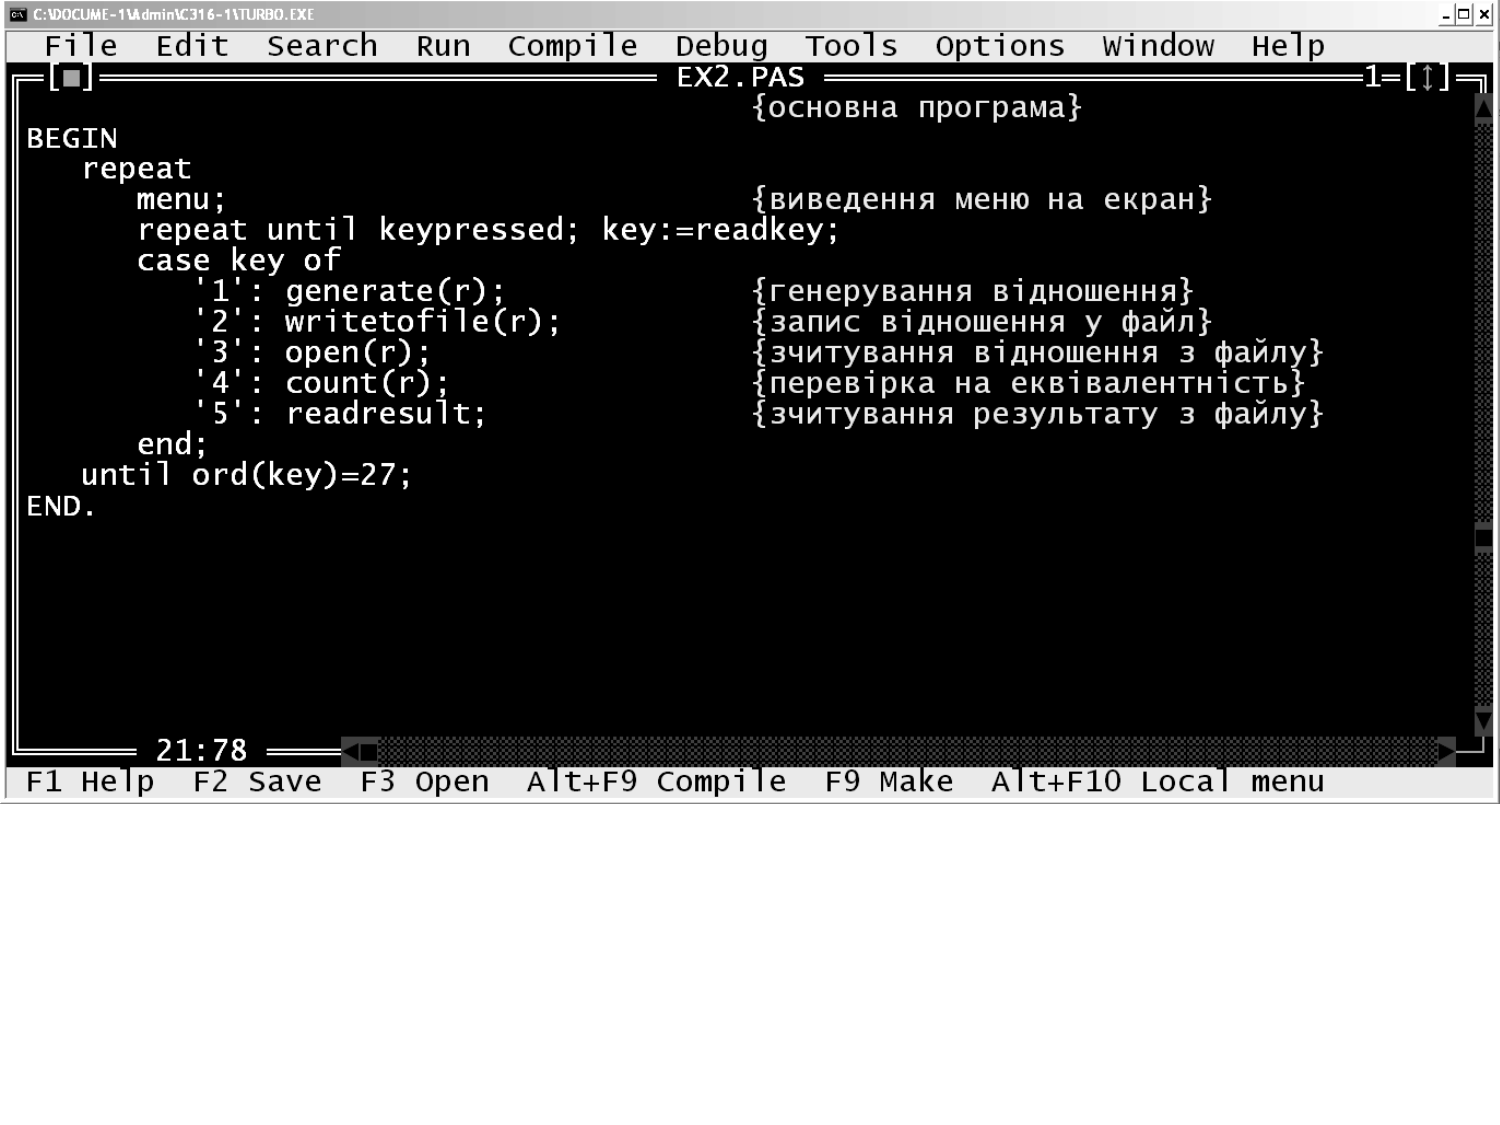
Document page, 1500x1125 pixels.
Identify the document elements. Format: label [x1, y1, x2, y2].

picture [0, 0, 1500, 804]
